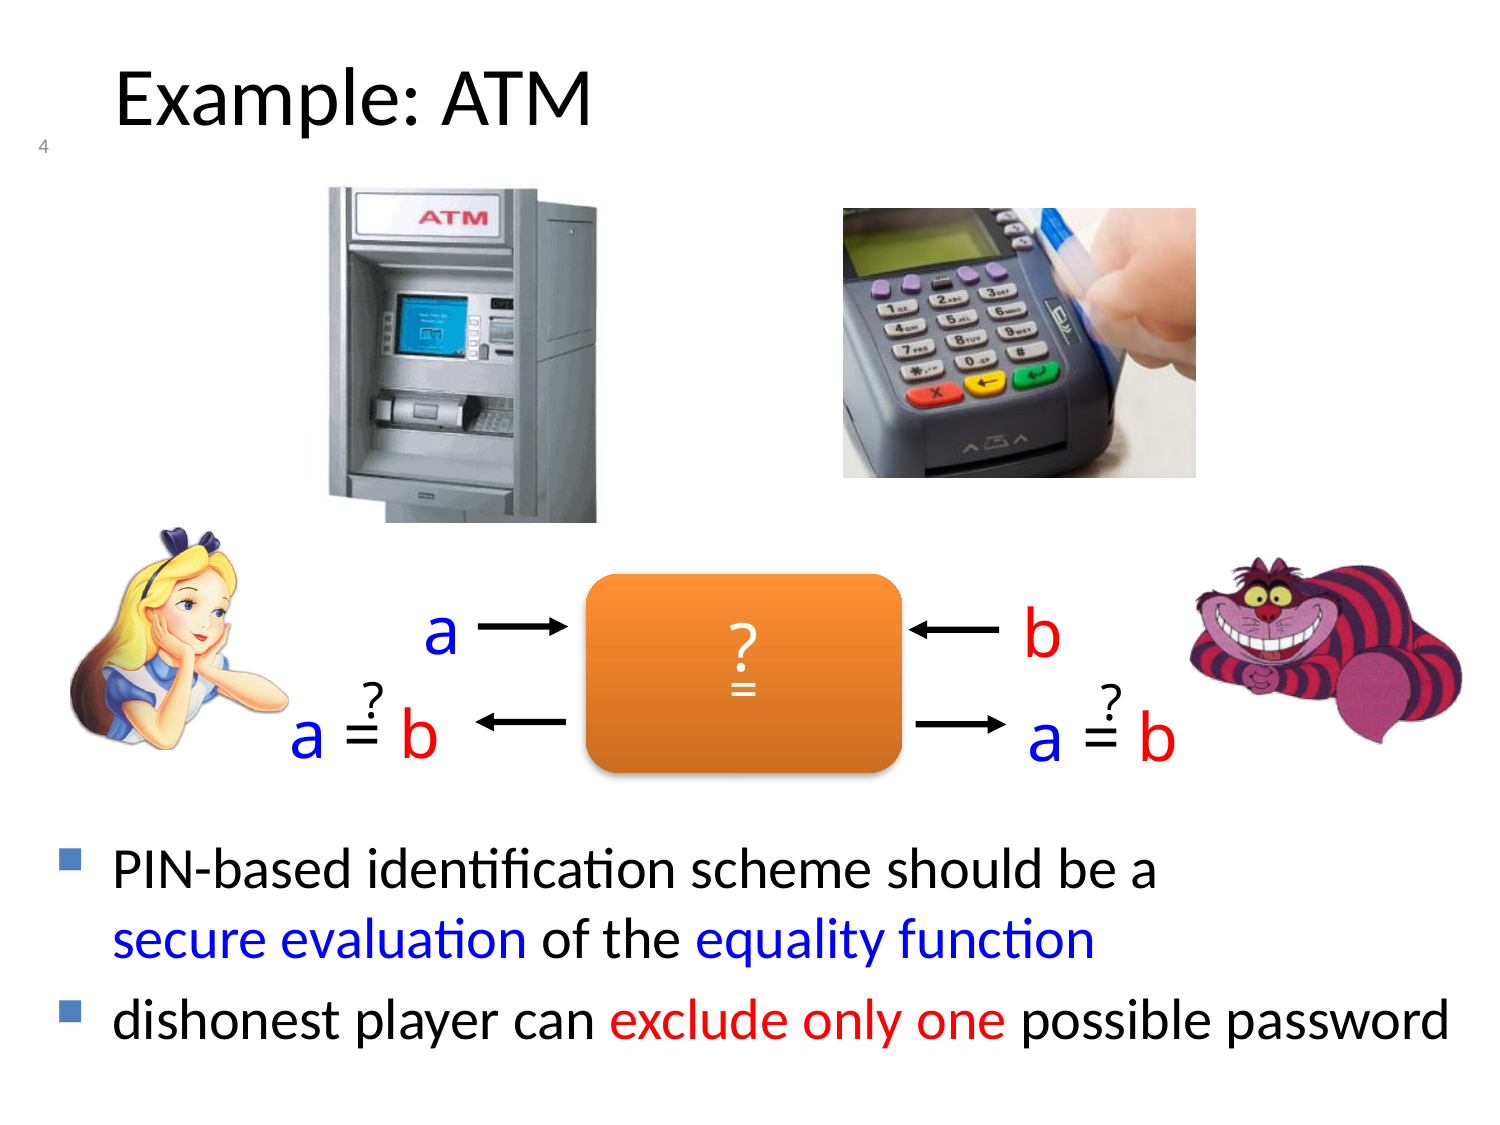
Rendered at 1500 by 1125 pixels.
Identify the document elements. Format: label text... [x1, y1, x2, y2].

title Example: ATM [100, 35, 1249, 176]
picture [843, 207, 1196, 478]
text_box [70, 526, 1465, 774]
picture [304, 172, 610, 523]
text_box PIN-based identification scheme should be a secure evaluation of the equality function dishonest player can exclude only one possible password [41, 822, 1484, 1043]
